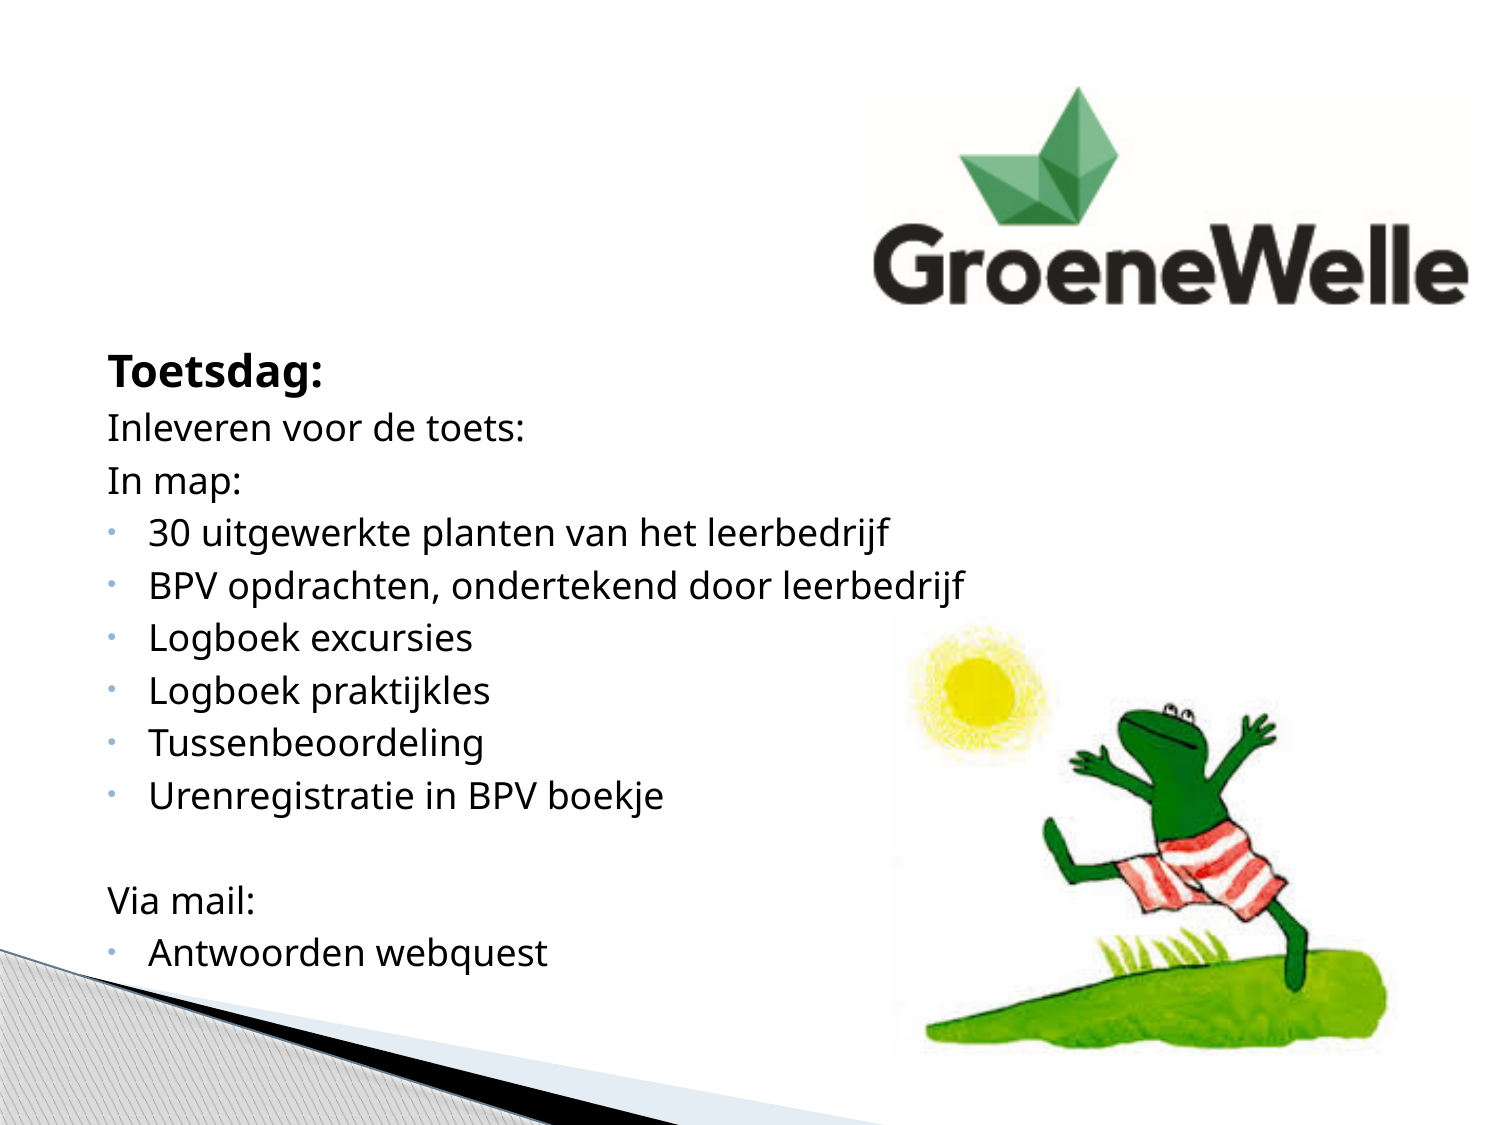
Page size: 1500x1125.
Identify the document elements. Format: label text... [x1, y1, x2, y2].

list Toetsdag: Inleveren voor de toets: In map: 30 uitgewerkte planten van het leerbedrijf BPV opdrachten, ondertekend door leerbedrijf Logboek excursies Logboek praktijkles Tussenbeoordeling Urenregistratie in BPV boekje Via mail: Antwoorden webquest [75, 267, 1425, 986]
picture [867, 83, 1473, 308]
picture [891, 615, 1399, 1056]
